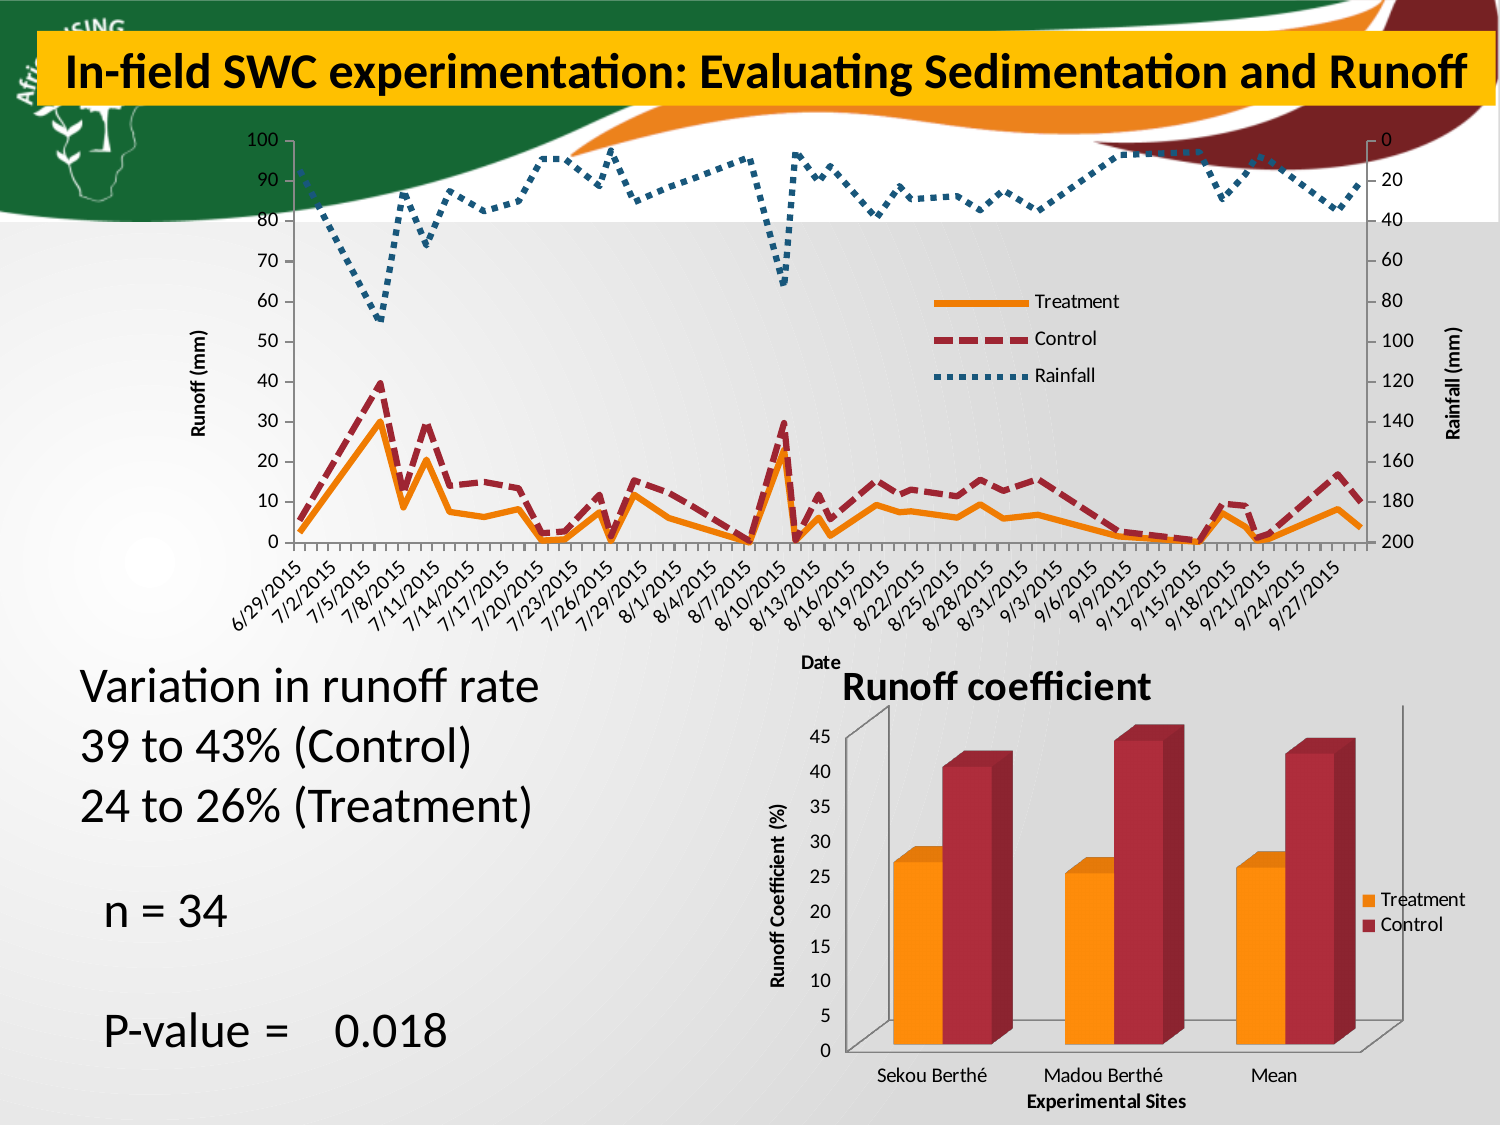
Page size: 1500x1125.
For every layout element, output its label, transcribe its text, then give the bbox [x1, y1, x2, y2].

text_box In-field SWC experimentation: Evaluating Sedimentation and Runoff [37, 30, 1496, 106]
chart [182, 89, 1478, 1120]
picture [0, 0, 1499, 222]
text_box Variation in runoff rate 39 to 43% (Control) 24 to 26% (Treatment) [64, 645, 621, 840]
text_box n = 34 P-value = 0.018 [88, 869, 644, 1065]
